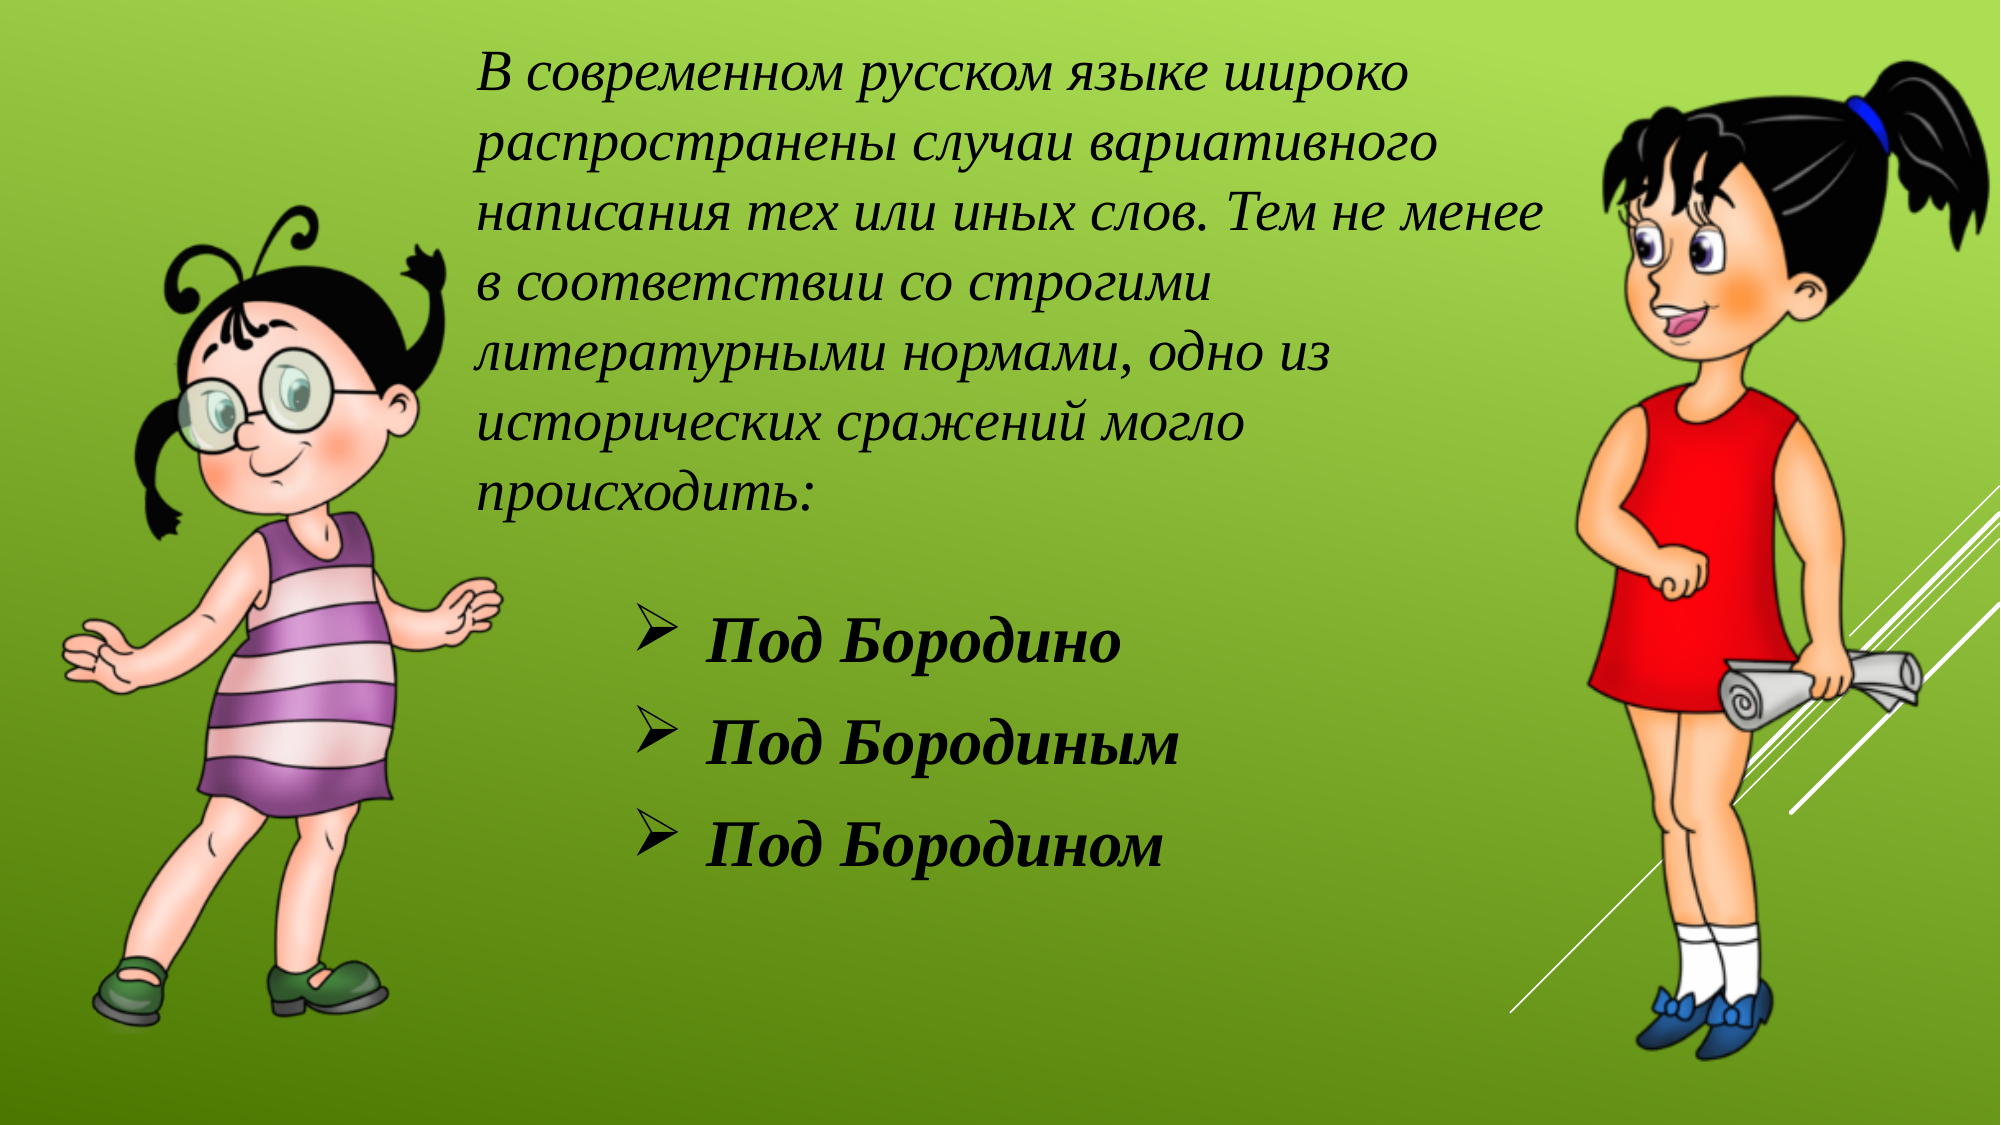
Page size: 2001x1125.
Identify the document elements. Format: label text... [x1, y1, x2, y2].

text_box Под Бородино Под Бородиным Под Бородином [616, 582, 1197, 888]
picture [1569, 56, 2000, 1072]
picture [55, 196, 507, 1034]
text_box В современном русском языке широко распространены случаи вариативного написания тех или иных слов. Тем не менее в соответствии со строгими литературными нормами, одно из исторических сражений могло происходить: [462, 24, 1612, 530]
